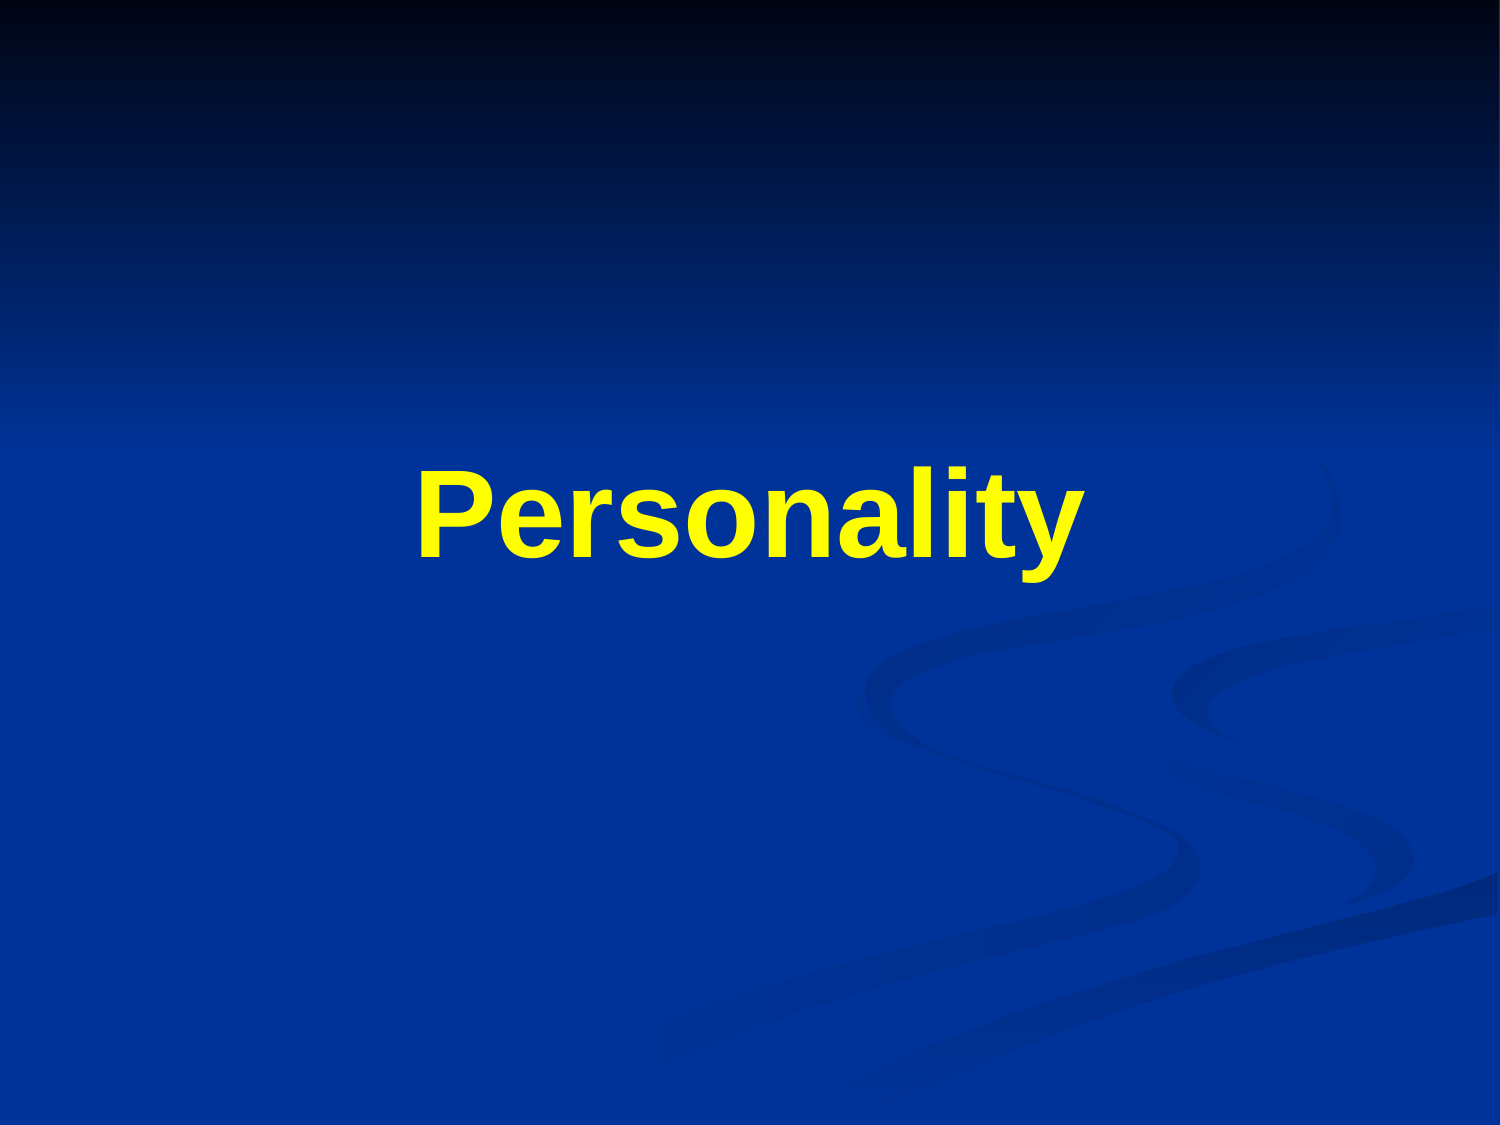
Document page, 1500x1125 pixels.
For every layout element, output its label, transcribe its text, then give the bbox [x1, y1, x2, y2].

title Personality [112, 350, 1388, 666]
